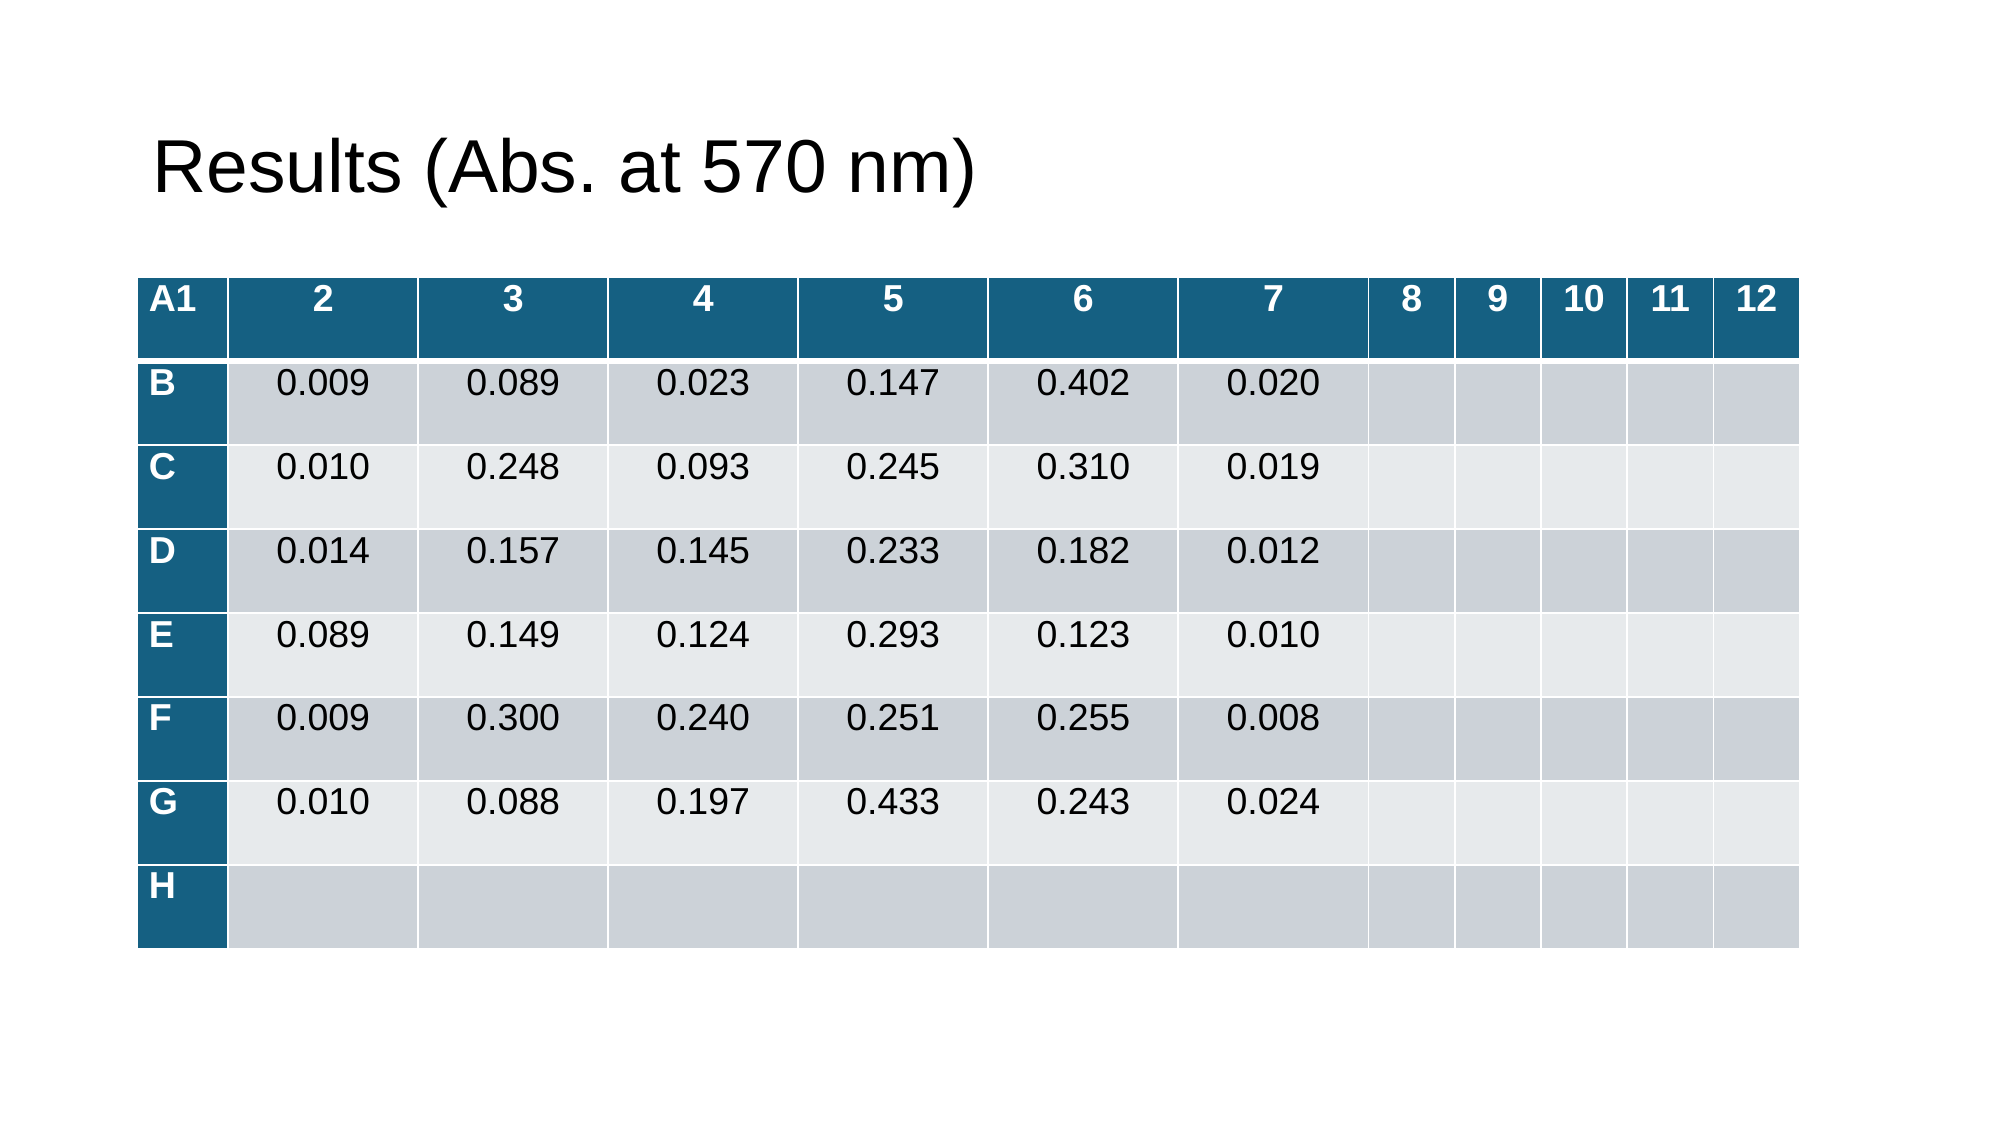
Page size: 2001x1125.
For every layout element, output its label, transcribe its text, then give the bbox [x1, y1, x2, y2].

table_cell 0.255 [989, 698, 1177, 780]
table_cell [609, 866, 797, 948]
table_cell G [138, 782, 227, 864]
table_cell 0.012 [1179, 530, 1368, 612]
table_cell [1179, 866, 1368, 948]
table_cell 0.008 [1179, 698, 1368, 780]
table_cell [1542, 698, 1626, 780]
table_cell [1456, 530, 1540, 612]
table_cell 0.093 [609, 446, 797, 528]
table_cell [1628, 614, 1713, 696]
table_cell [1542, 866, 1626, 948]
table_cell [1714, 530, 1799, 612]
table_cell 0.243 [989, 782, 1177, 864]
table_cell [1369, 866, 1454, 948]
table_cell 0.240 [609, 698, 797, 780]
table_header 4 [609, 278, 797, 358]
table_cell [1369, 446, 1454, 528]
table_cell 0.433 [799, 782, 987, 864]
table_header 2 [229, 278, 417, 358]
table_cell 0.245 [799, 446, 987, 528]
table_cell 0.020 [1179, 364, 1368, 444]
table_header 8 [1369, 278, 1454, 358]
table_cell 0.147 [799, 364, 987, 444]
table_cell [1369, 782, 1454, 864]
table_cell [1456, 866, 1540, 948]
table_cell 0.010 [1179, 614, 1368, 696]
table_cell E [138, 614, 227, 696]
table_cell 0.197 [609, 782, 797, 864]
table_header 5 [799, 278, 987, 358]
table_cell 0.402 [989, 364, 1177, 444]
table_header A1 [138, 278, 227, 358]
table_cell [1628, 446, 1713, 528]
table_cell 0.019 [1179, 446, 1368, 528]
table_header 11 [1628, 278, 1713, 358]
table_cell 0.157 [419, 530, 607, 612]
table_cell 0.182 [989, 530, 1177, 612]
table_cell [1542, 364, 1626, 444]
table_cell 0.300 [419, 698, 607, 780]
table_cell [989, 866, 1177, 948]
table_cell 0.123 [989, 614, 1177, 696]
table_cell [1456, 364, 1540, 444]
table_cell 0.023 [609, 364, 797, 444]
table_cell [1714, 364, 1799, 444]
table_header 12 [1714, 278, 1799, 358]
table_cell [1456, 698, 1540, 780]
table_cell 0.088 [419, 782, 607, 864]
table_cell 0.089 [229, 614, 417, 696]
table_header 9 [1456, 278, 1540, 358]
table_cell [1714, 782, 1799, 864]
table_cell C [138, 446, 227, 528]
table_header 7 [1179, 278, 1368, 358]
table_header 10 [1542, 278, 1626, 358]
table_cell [1542, 530, 1626, 612]
table_header 6 [989, 278, 1177, 358]
table_cell [1369, 614, 1454, 696]
table_cell [1714, 614, 1799, 696]
table_cell [419, 866, 607, 948]
table_cell [1456, 446, 1540, 528]
table_cell 0.089 [419, 364, 607, 444]
title Results (Abs. at 570 nm) [137, 59, 1863, 278]
table_cell 0.009 [229, 364, 417, 444]
table_cell [799, 866, 987, 948]
table_cell 0.124 [609, 614, 797, 696]
table_cell [1628, 530, 1713, 612]
table_cell 0.233 [799, 530, 987, 612]
table_cell [1628, 698, 1713, 780]
table_header 3 [419, 278, 607, 358]
table_cell 0.248 [419, 446, 607, 528]
table_cell 0.251 [799, 698, 987, 780]
table_cell [1628, 364, 1713, 444]
table_cell [1714, 446, 1799, 528]
table_cell F [138, 698, 227, 780]
table_cell 0.293 [799, 614, 987, 696]
table_cell [1542, 446, 1626, 528]
table_cell [229, 866, 417, 948]
table_cell [1714, 866, 1799, 948]
table_cell [1542, 614, 1626, 696]
table_cell 0.310 [989, 446, 1177, 528]
table_cell [1714, 698, 1799, 780]
table_cell [1456, 782, 1540, 864]
table_cell B [138, 364, 227, 444]
table_cell 0.010 [229, 446, 417, 528]
table_cell 0.009 [229, 698, 417, 780]
table_cell [1542, 782, 1626, 864]
table_cell 0.024 [1179, 782, 1368, 864]
table_cell [1369, 364, 1454, 444]
table_cell [1456, 614, 1540, 696]
table_cell [1628, 866, 1713, 948]
table_cell 0.145 [609, 530, 797, 612]
table_cell H [138, 866, 227, 948]
table_cell [1369, 698, 1454, 780]
table_cell 0.149 [419, 614, 607, 696]
table_cell 0.010 [229, 782, 417, 864]
table_cell D [138, 530, 227, 612]
table_cell [1628, 782, 1713, 864]
table_cell 0.014 [229, 530, 417, 612]
table_cell [1369, 530, 1454, 612]
